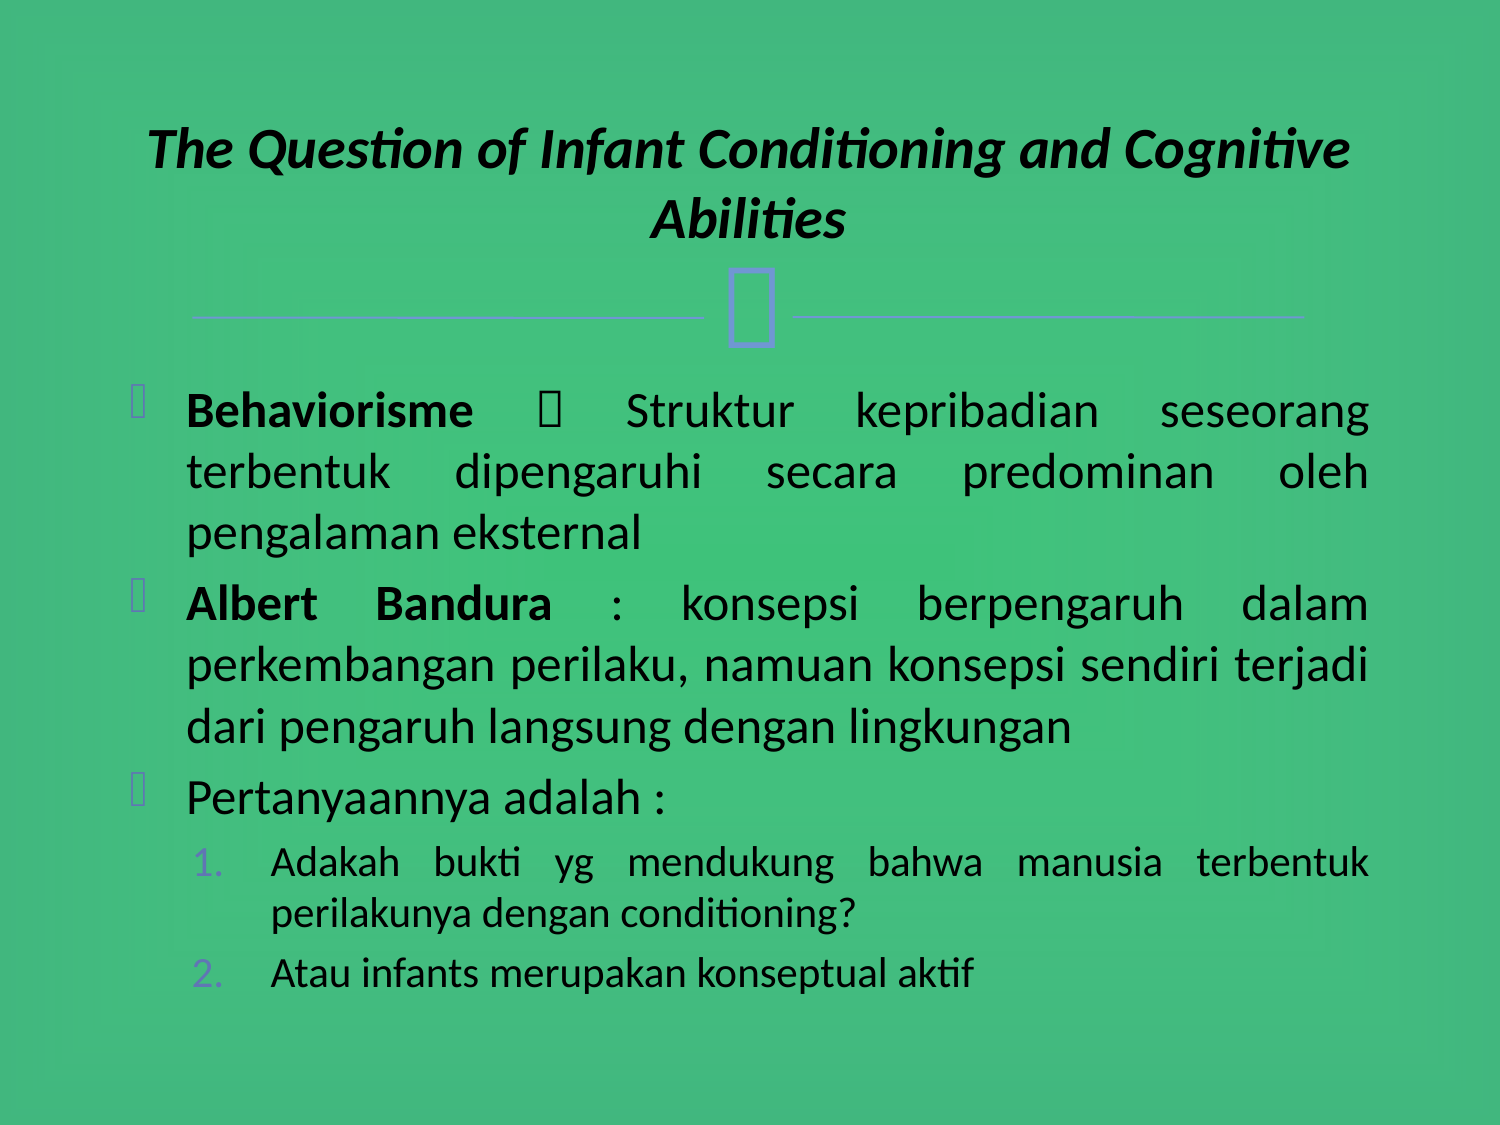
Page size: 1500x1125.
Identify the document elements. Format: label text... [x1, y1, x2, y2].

list Behaviorisme  Struktur kepribadian seseorang terbentuk dipengaruhi secara predominan oleh pengalaman eksternal Albert Bandura : konsepsi berpengaruh dalam perkembangan perilaku, namuan konsepsi sendiri terjadi dari pengaruh langsung dengan lingkungan Pertanyaannya adalah : Adakah bukti yg mendukung bahwa manusia terbentuk perilakunya dengan conditioning? Atau infants merupakan konseptual aktif [114, 368, 1386, 1005]
title The Question of Infant Conditioning and Cognitive Abilities [112, 93, 1386, 267]
